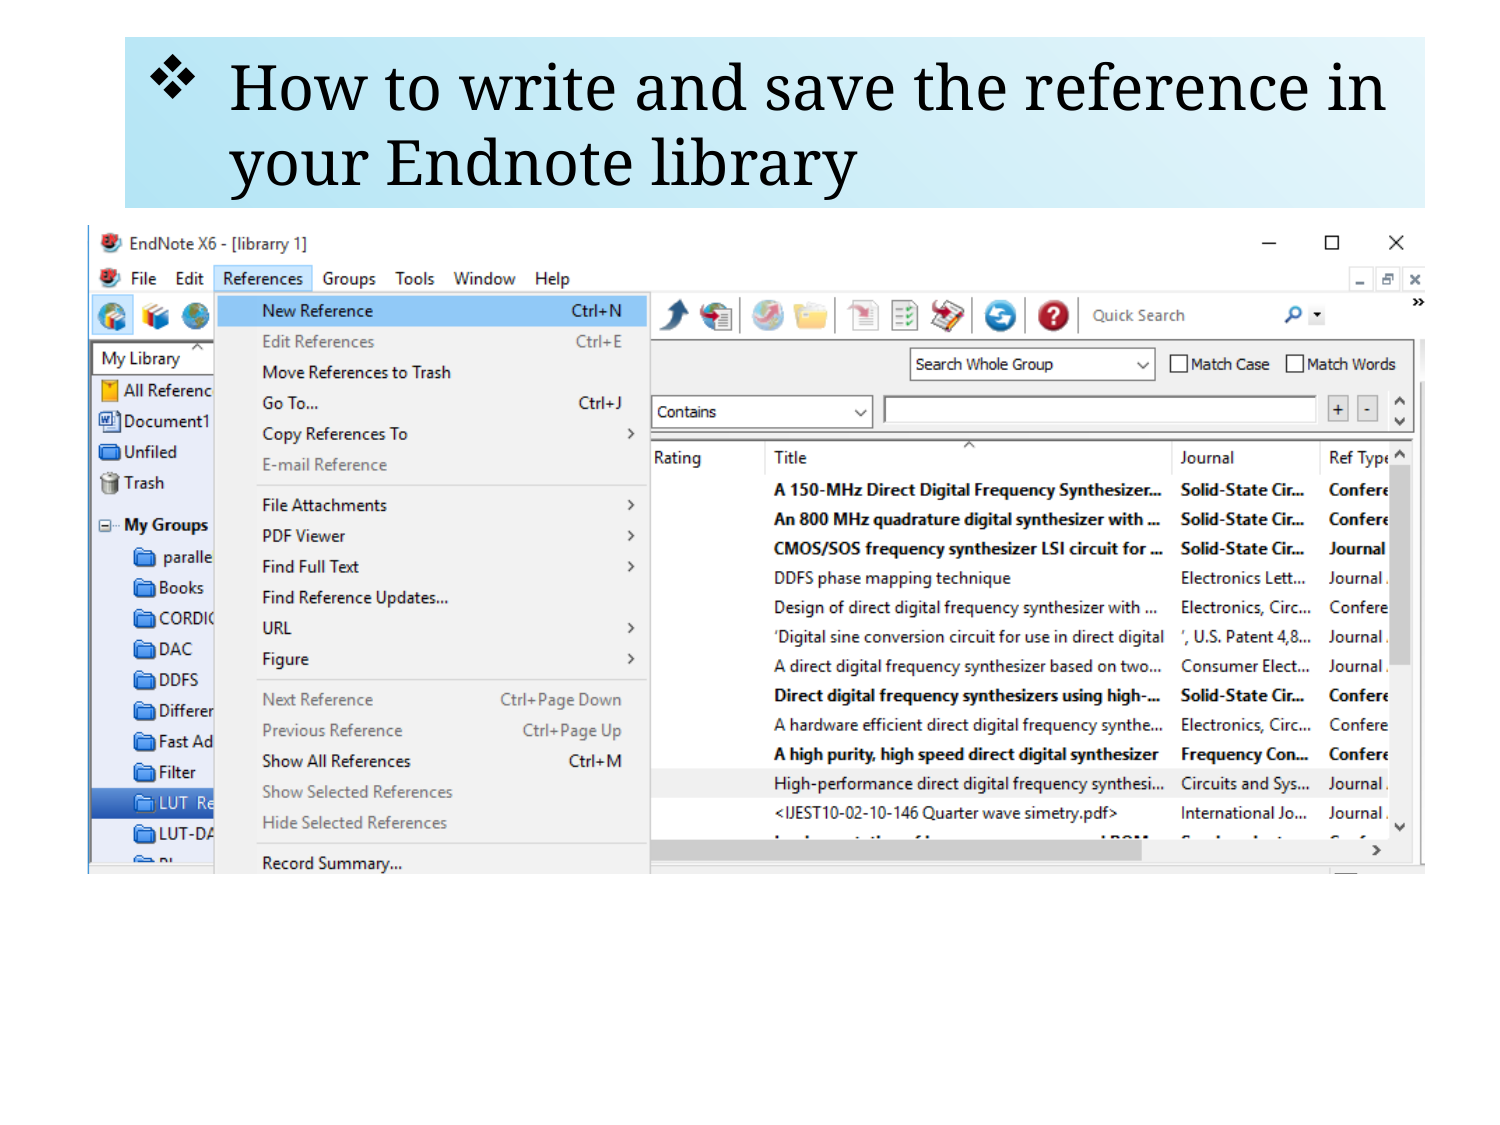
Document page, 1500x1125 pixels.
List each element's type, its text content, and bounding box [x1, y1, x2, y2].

text_box How to write and save the reference in your Endnote library [125, 37, 1425, 208]
picture [87, 224, 1426, 875]
